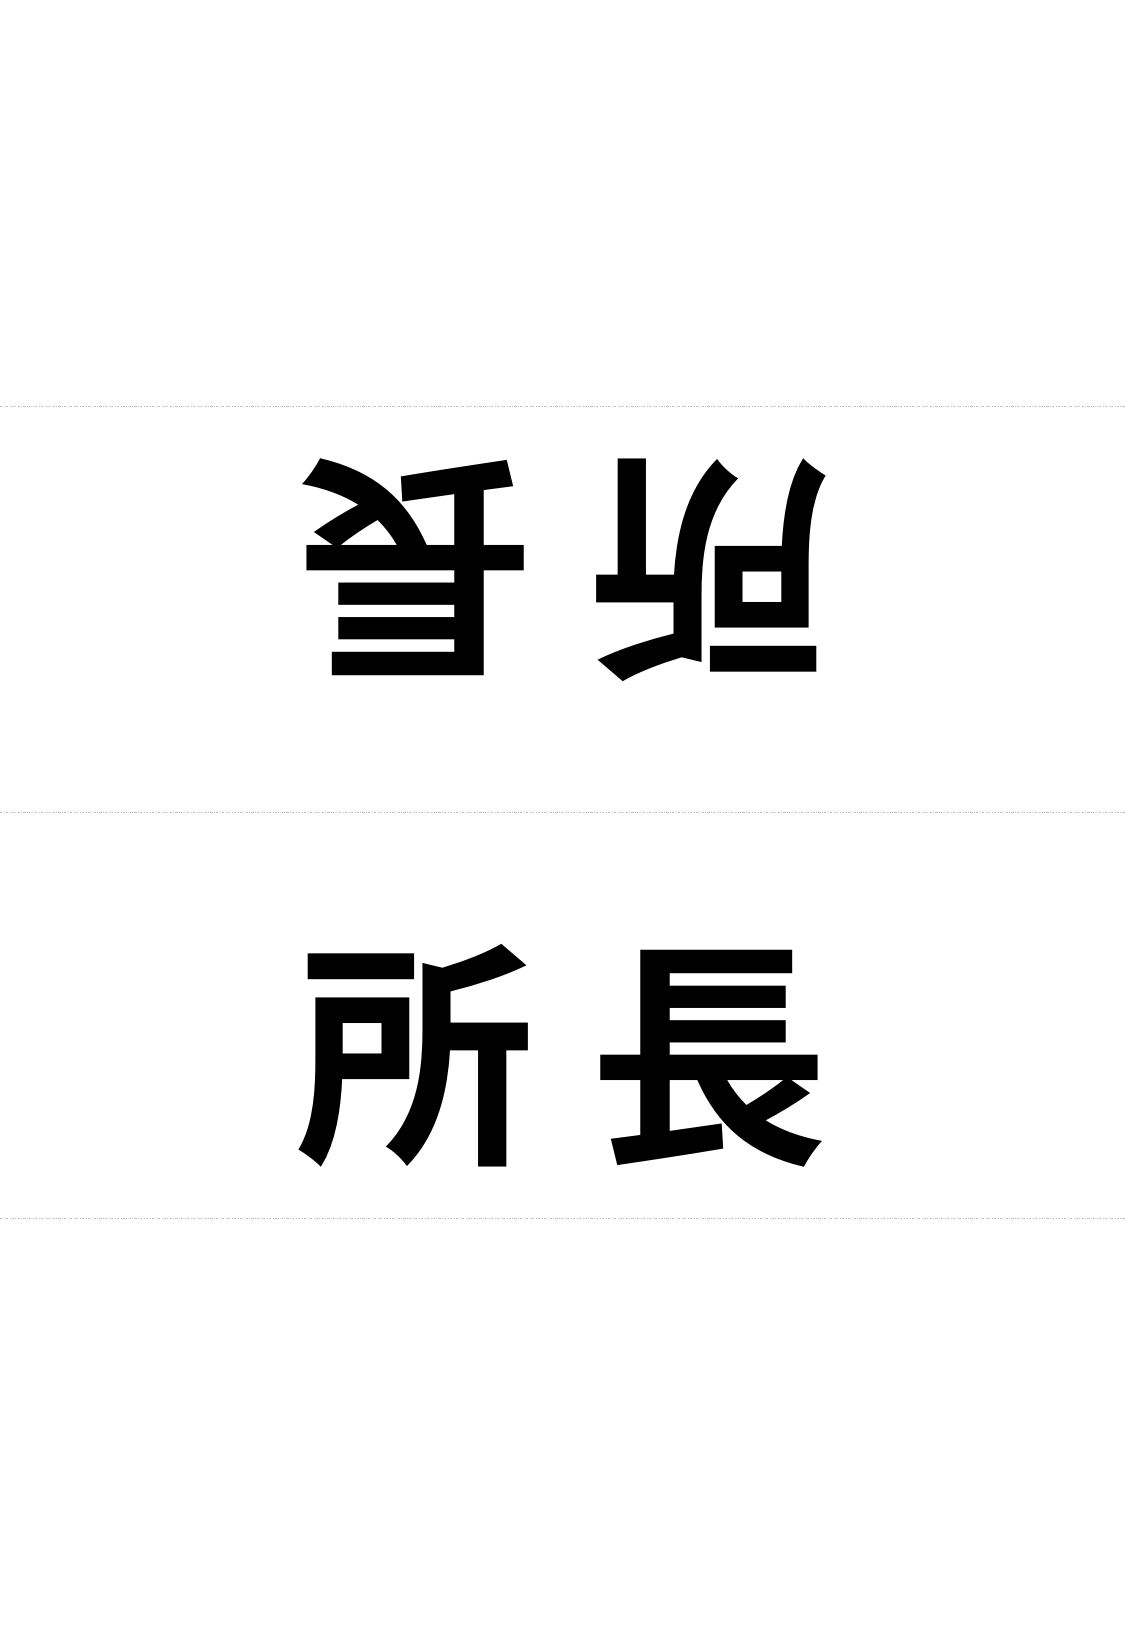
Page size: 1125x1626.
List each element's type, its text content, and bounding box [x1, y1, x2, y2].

text_box 所 長 [280, 898, 844, 1201]
text_box 所 長 [281, 425, 845, 728]
